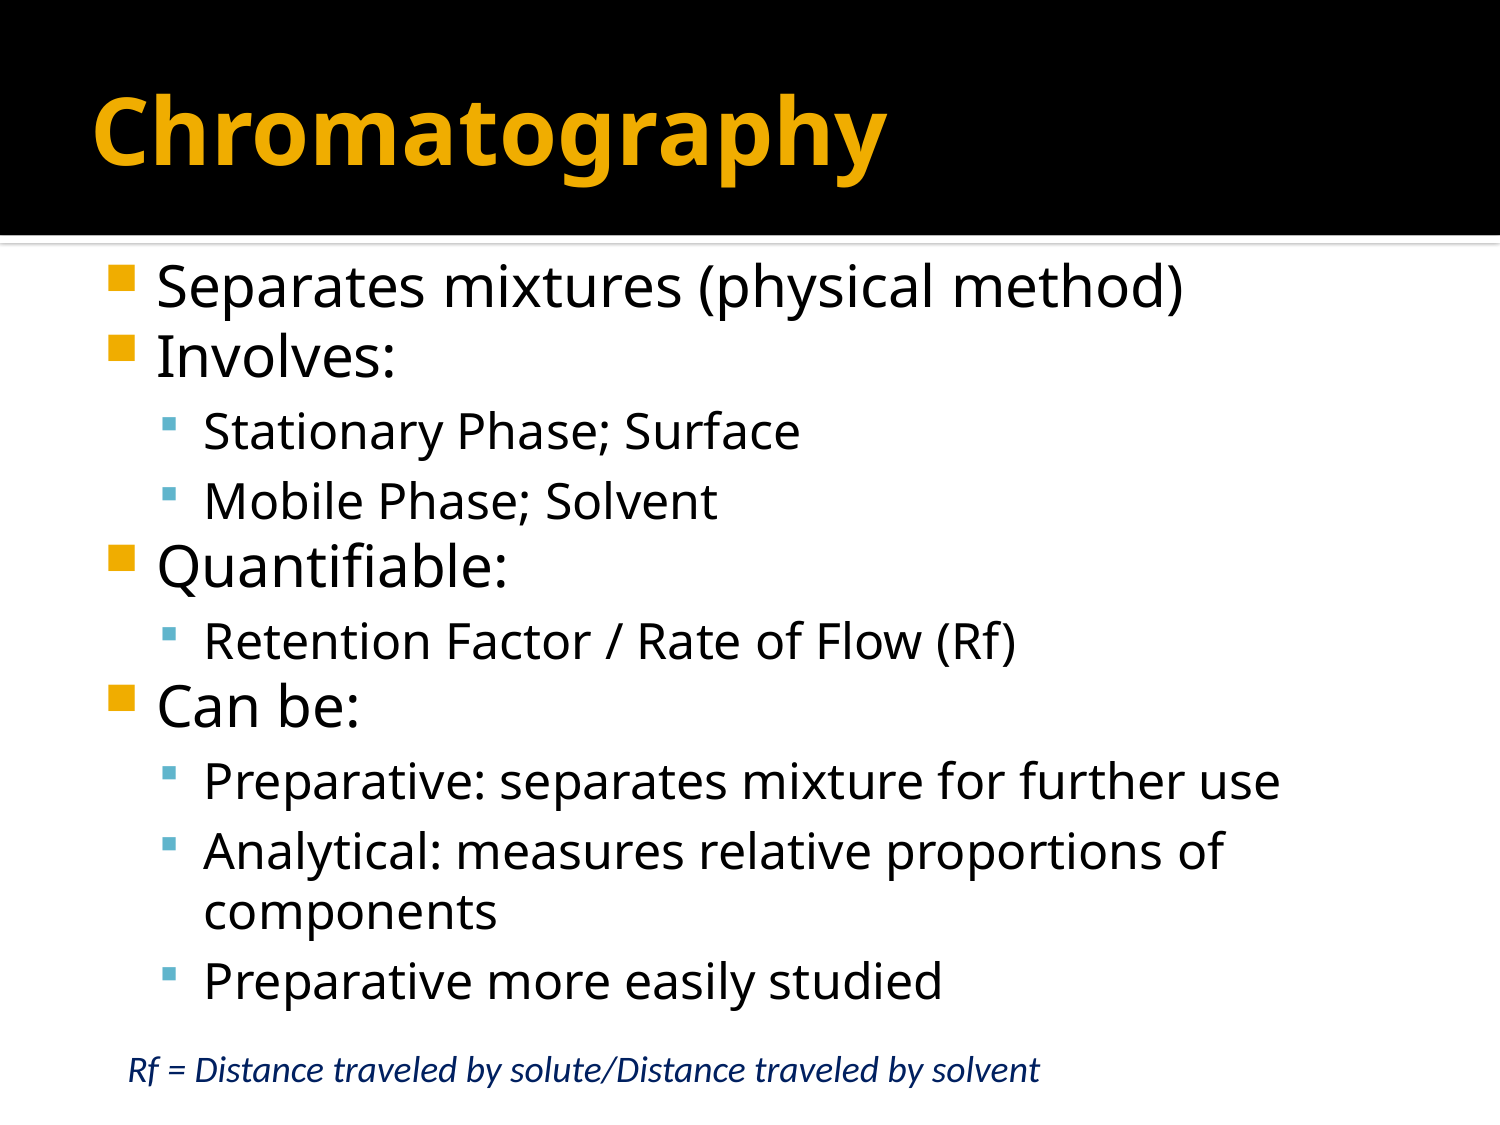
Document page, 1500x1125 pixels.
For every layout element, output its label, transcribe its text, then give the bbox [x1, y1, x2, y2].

title Chromatography [75, 25, 1425, 231]
text_box Rf = Distance traveled by solute/Distance traveled by solvent [112, 1037, 1163, 1098]
list Separates mixtures (physical method) Involves: Stationary Phase; Surface Mobile Phase; Solvent Quantifiable: Retention Factor / Rate of Flow (Rf) Can be: Preparative: separates mixture for further use Analytical: measures relative proportions of components Preparative more easily studied [75, 234, 1463, 1100]
